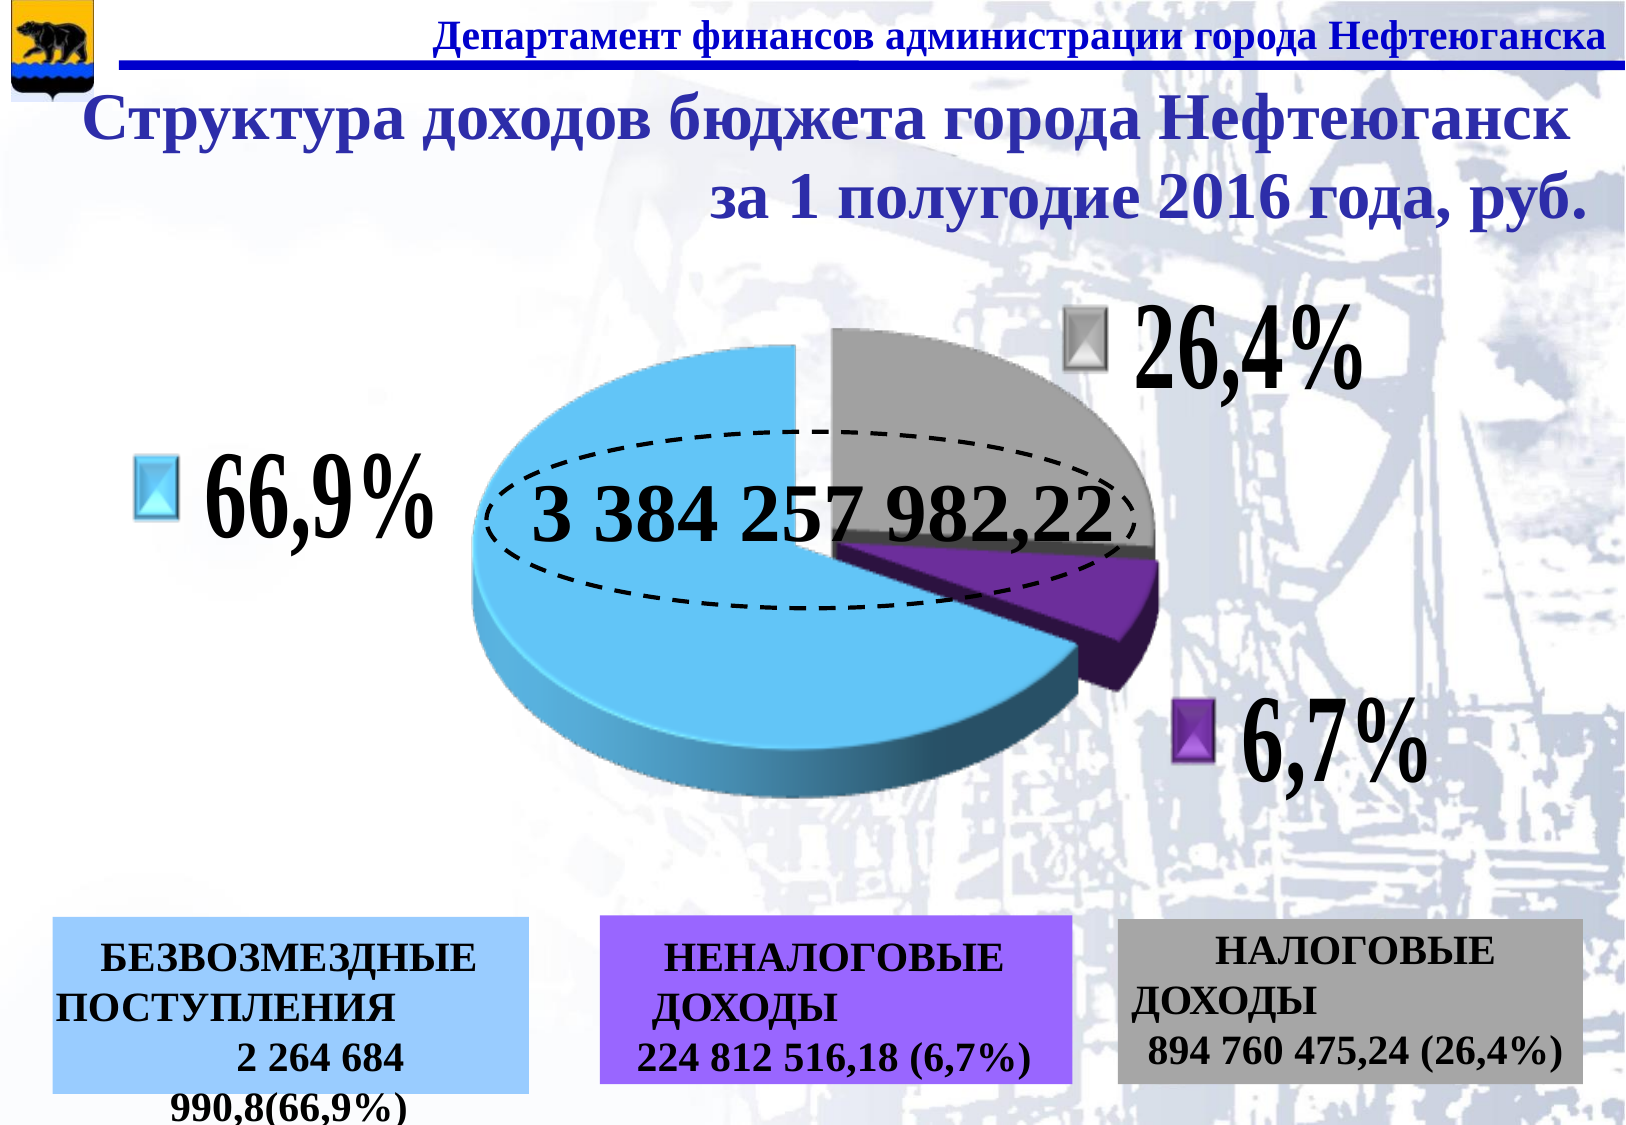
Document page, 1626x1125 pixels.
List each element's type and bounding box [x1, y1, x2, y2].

text_box [486, 431, 1153, 609]
picture [0, 0, 1625, 1125]
text_box [44, 252, 1583, 823]
